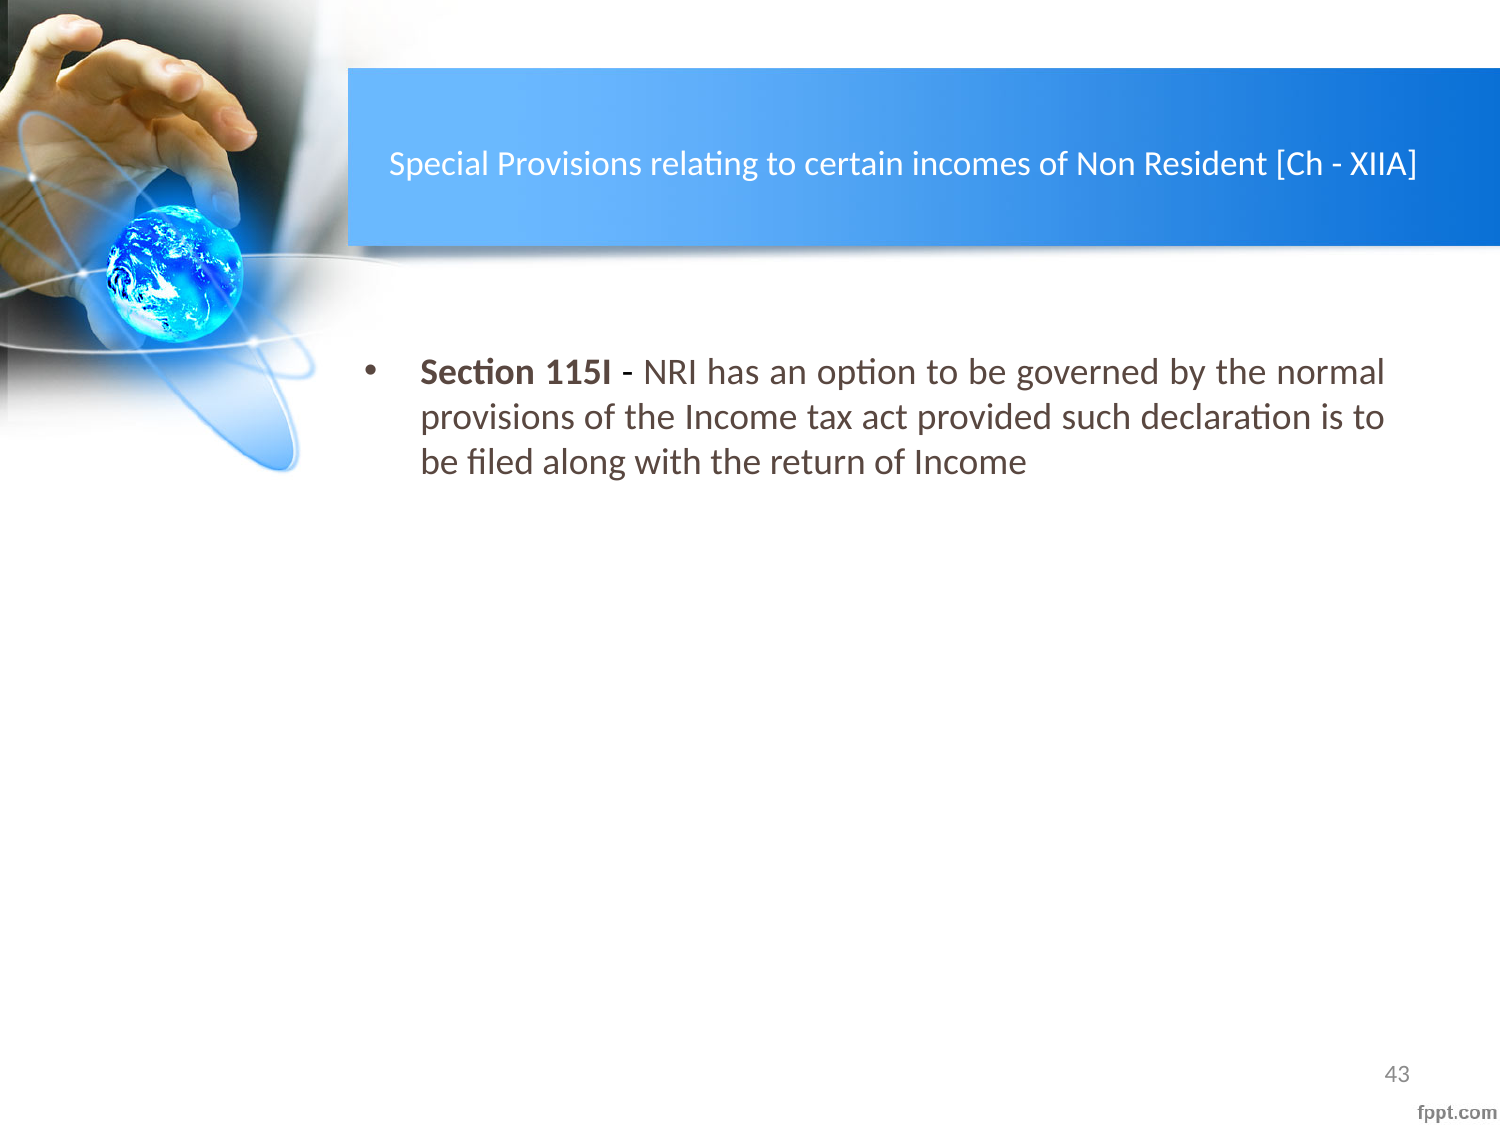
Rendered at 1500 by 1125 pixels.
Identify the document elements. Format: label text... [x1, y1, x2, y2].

picture [0, 0, 1500, 1125]
slide_number 43 [1074, 1042, 1425, 1103]
title Special Provisions relating to certain incomes of Non Resident [Ch - XIIA] [374, 111, 1452, 212]
list Section 115I - NRI has an option to be governed by the normal provisions of the Income tax act provided such declaration is to be filed along with the return of Income [349, 286, 1402, 1039]
